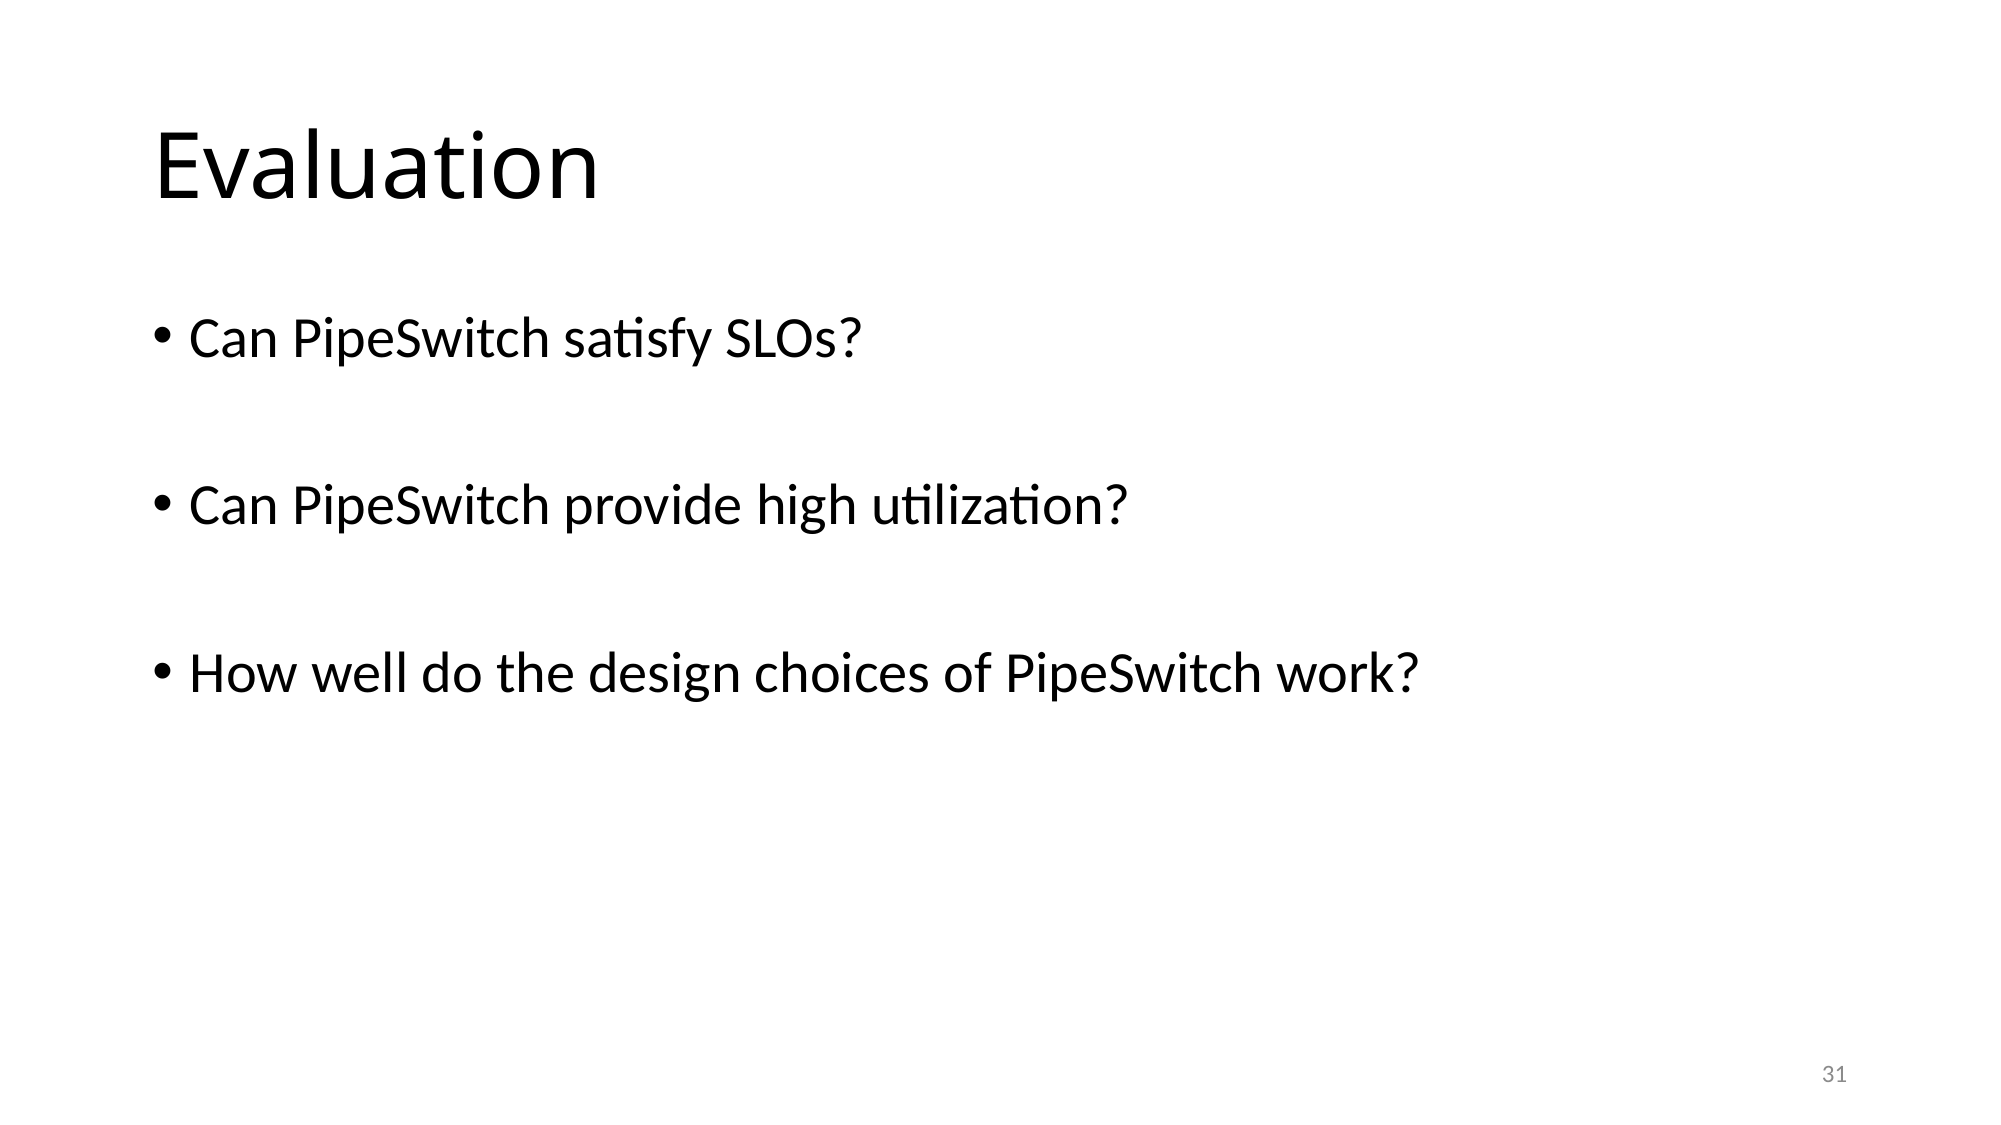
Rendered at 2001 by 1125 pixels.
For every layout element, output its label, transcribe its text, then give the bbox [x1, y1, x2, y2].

list Can PipeSwitch satisfy SLOs? Can PipeSwitch provide high utilization? How well do the design choices of PipeSwitch work? [137, 299, 1863, 1014]
slide_number 31 [1412, 1042, 1863, 1103]
title Evaluation [137, 59, 1863, 278]
